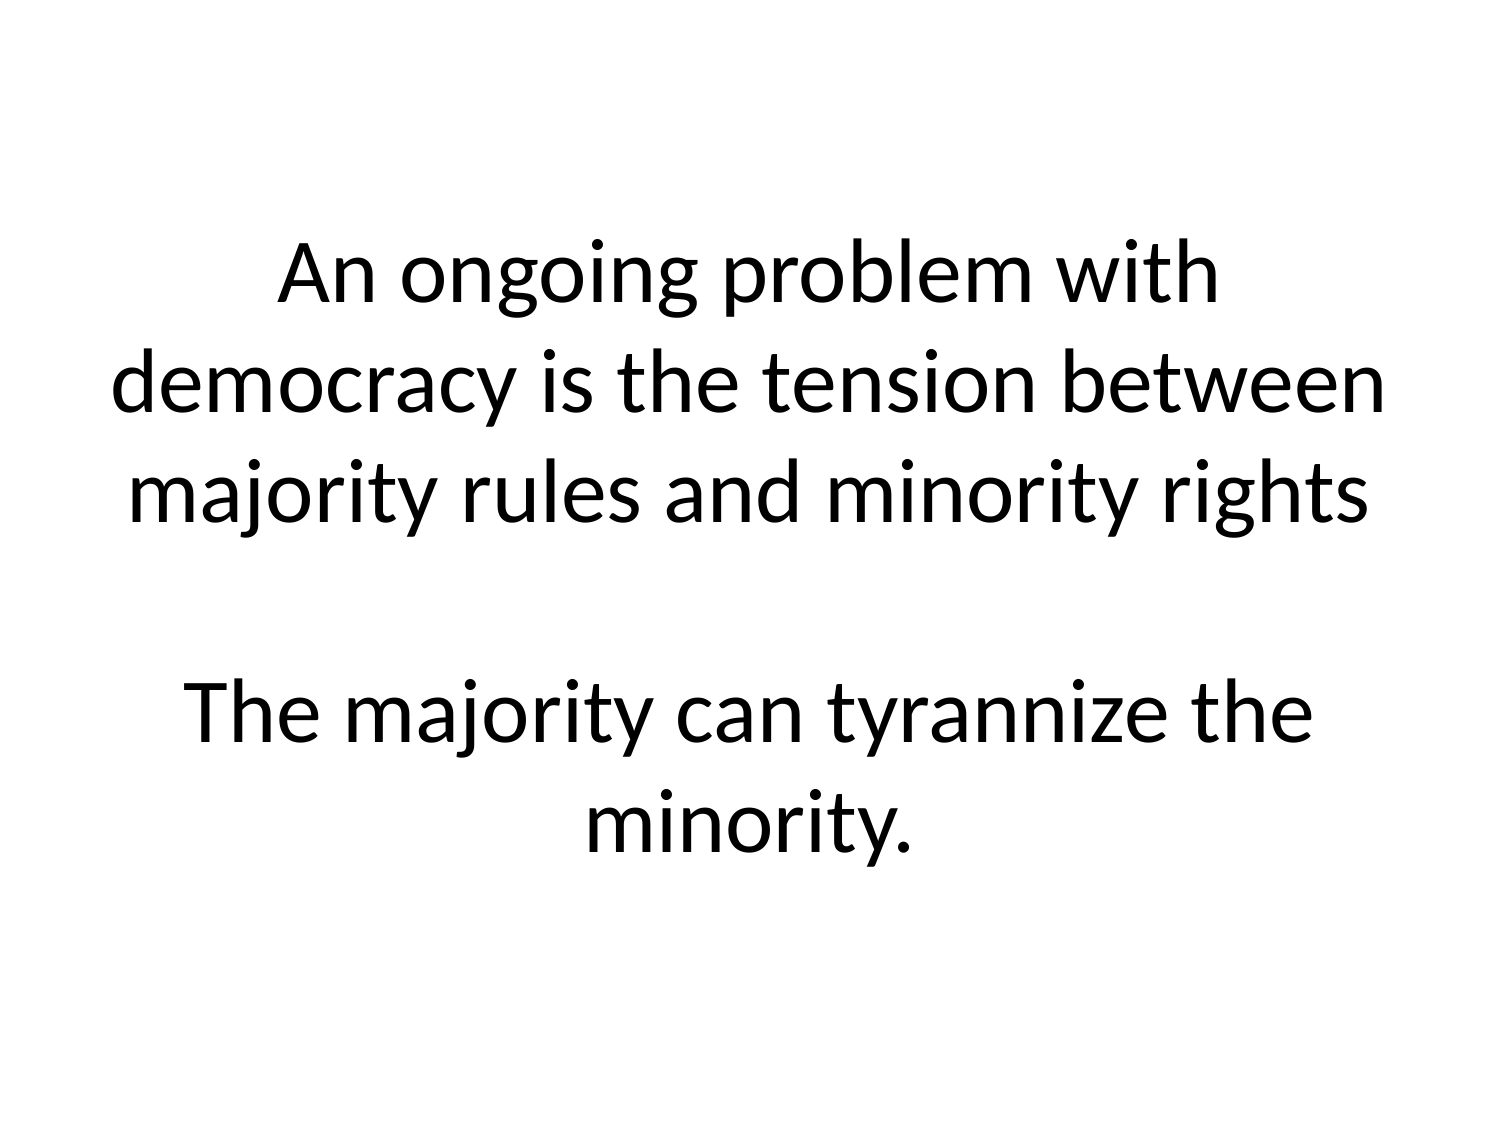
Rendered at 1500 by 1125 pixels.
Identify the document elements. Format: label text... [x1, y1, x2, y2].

title An ongoing problem with democracy is the tension between majority rules and minority rights The majority can tyrannize the minority. [74, 44, 1426, 1038]
